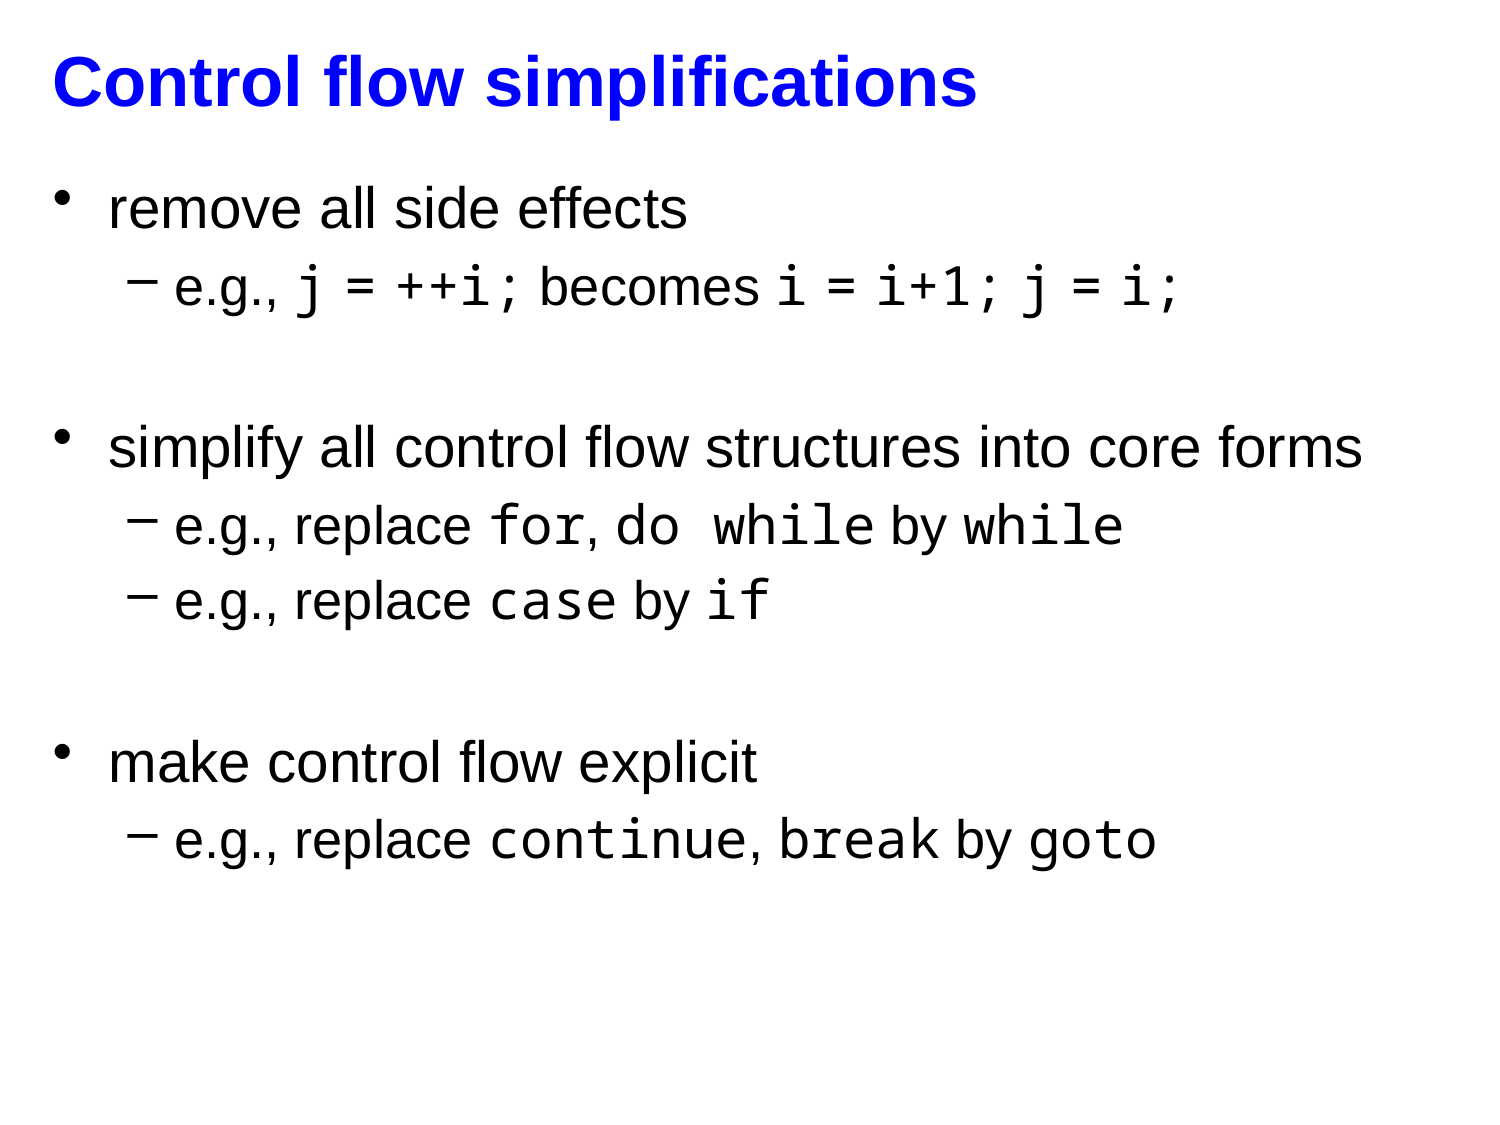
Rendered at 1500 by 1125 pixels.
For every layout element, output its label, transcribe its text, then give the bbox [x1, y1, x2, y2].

title Control flow simplifications [37, 19, 1476, 138]
list remove all side effects e.g., j = ++i; becomes i = i+1; j = i; simplify all control flow structures into core forms e.g., replace for, do while by while e.g., replace case by if make control flow explicit e.g., replace continue, break by goto [37, 162, 1476, 1051]
